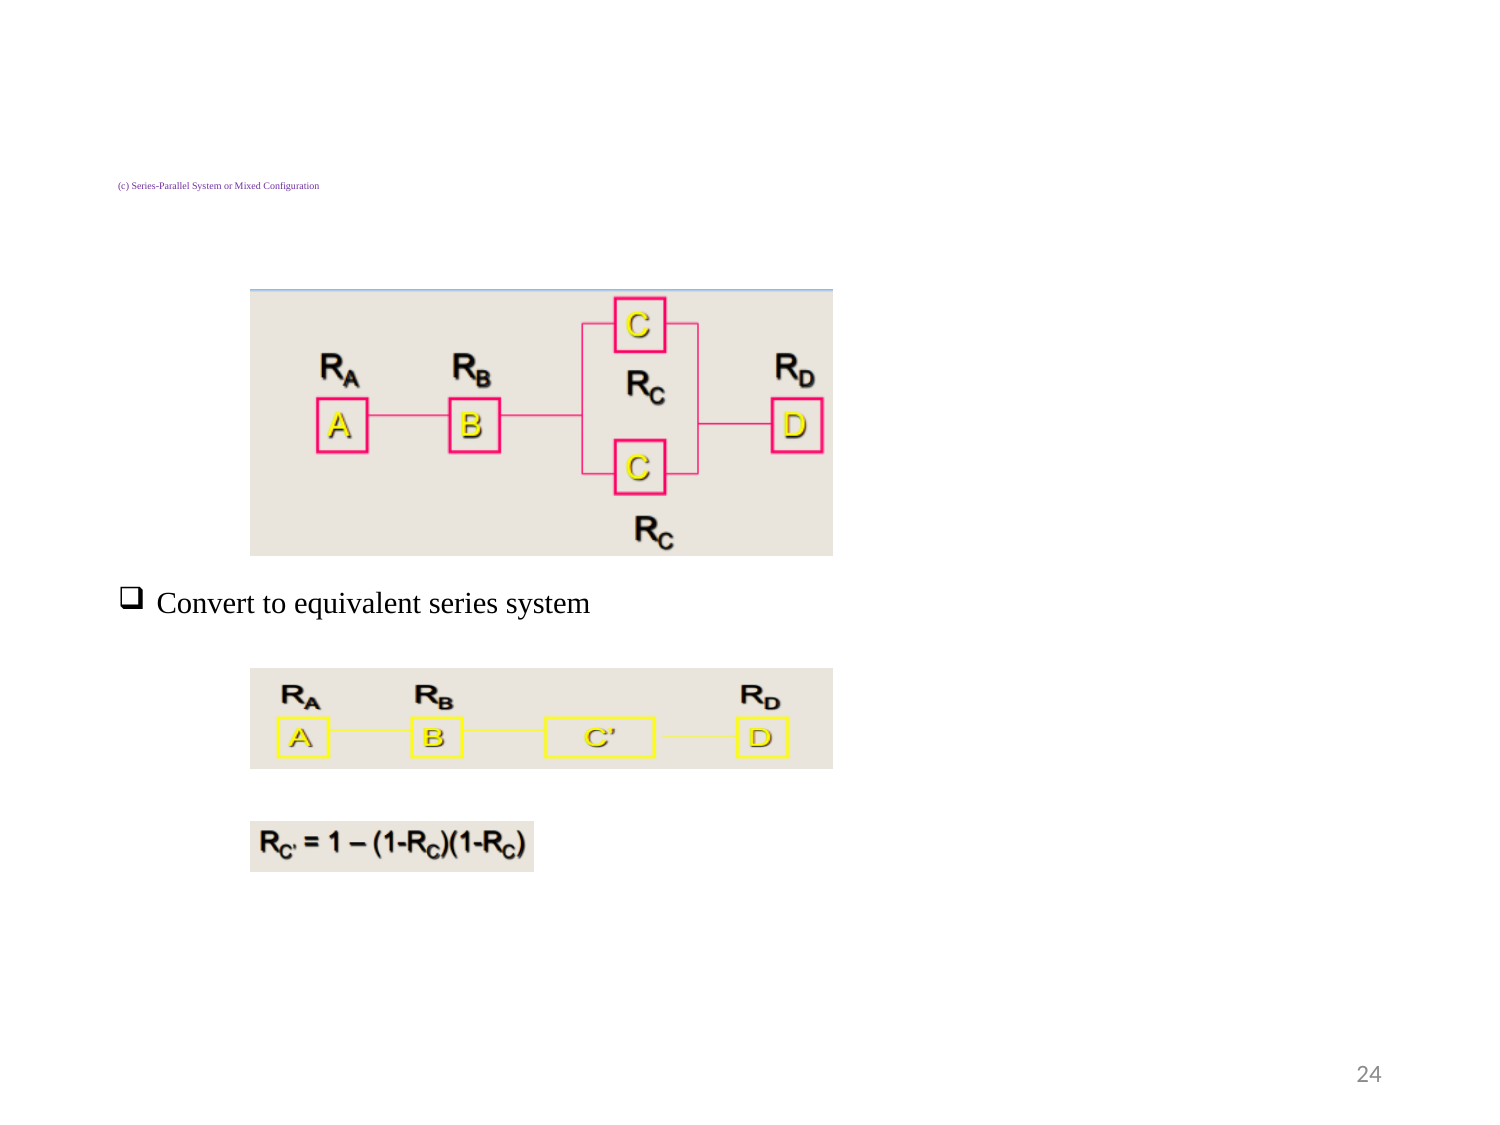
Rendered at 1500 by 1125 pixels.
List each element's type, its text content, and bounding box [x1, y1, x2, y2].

title (c) Series-Parallel System or Mixed Configuration [103, 140, 1397, 234]
slide_number 24 [1059, 1042, 1397, 1103]
picture [250, 289, 833, 556]
picture [250, 668, 833, 769]
list Convert to equivalent series system [103, 289, 1397, 901]
picture [250, 821, 534, 872]
